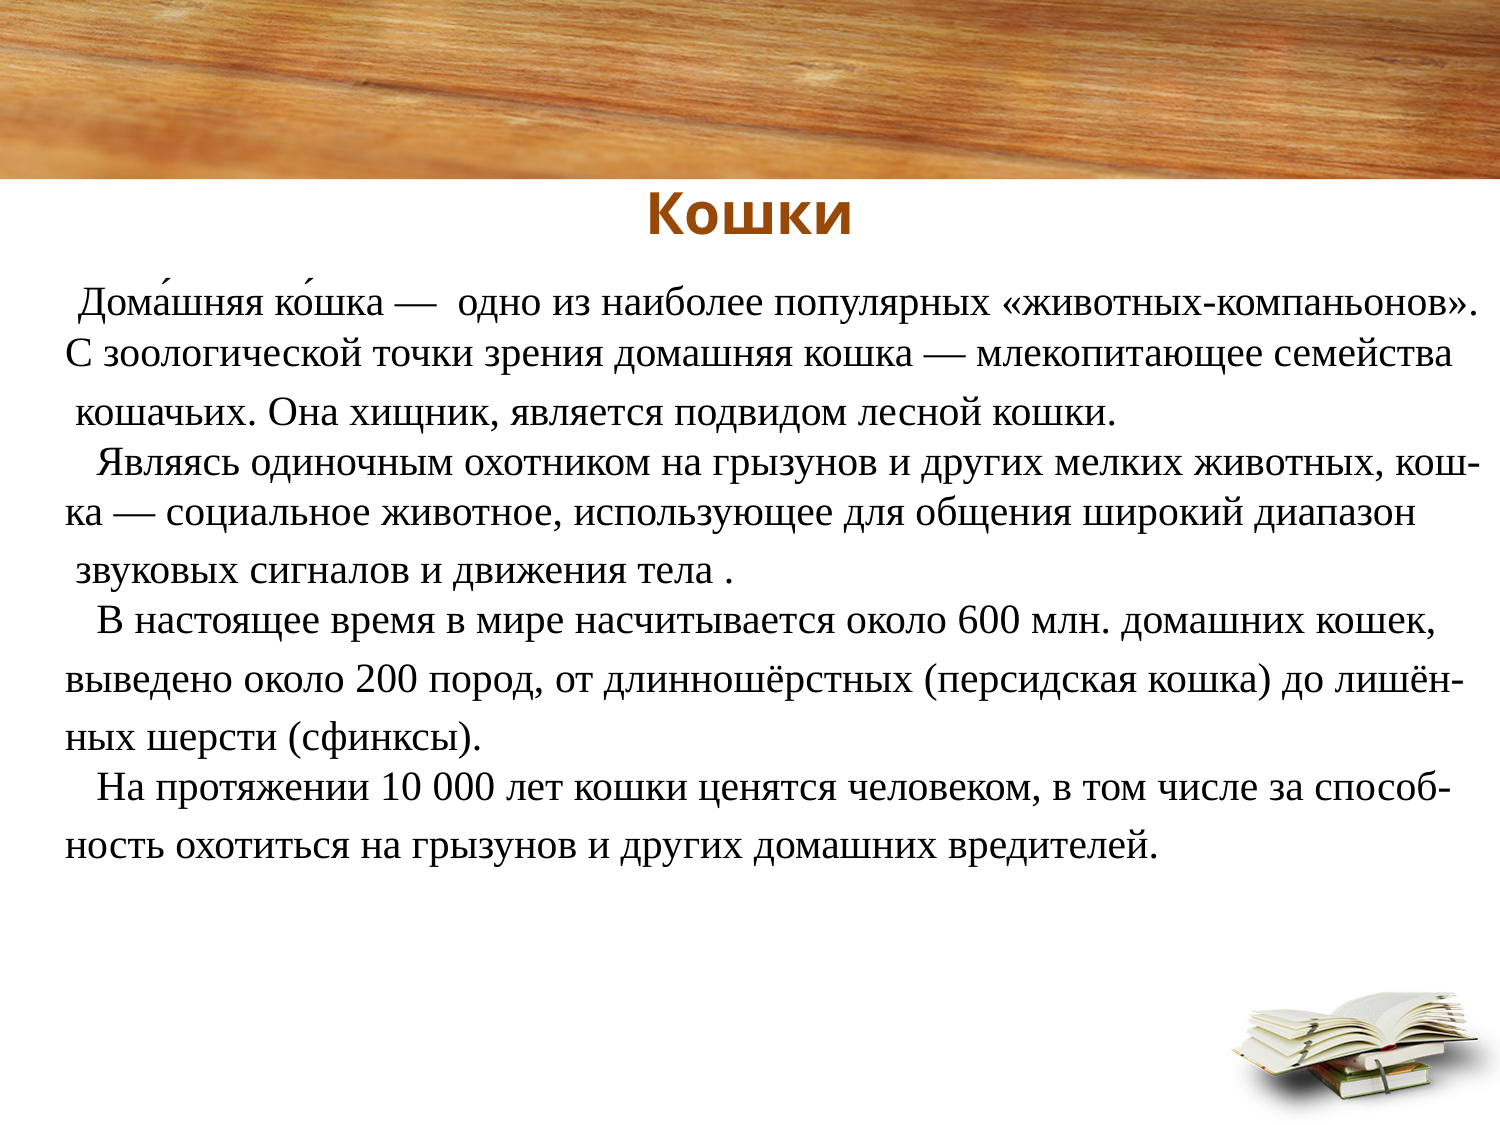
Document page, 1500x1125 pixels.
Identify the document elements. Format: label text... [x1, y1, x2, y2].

picture [0, 997, 1500, 1125]
picture [0, 0, 1500, 257]
list Кошки [75, 164, 1425, 257]
list Дома́шняя ко́шка — одно из наиболее популярных «животных-компаньонов». С зоологической точки зрения домашняя кошка — млекопитающее семейства кошачьих. Она хищник, является подвидом лесной кошки. Являясь одиночным охотником на грызунов и других мелких животных, кош-ка — социальное животное, использующее для общения широкий диапазон звуковых сигналов и движения тела . В настоящее время в мире насчитывается около 600 млн. домашних кошек, выведено около 200 пород, от длинношёрстных (персидская кошка) до лишён- ных шерсти (сфинксы). На протяжении 10 000 лет кошки ценятся человеком, в том числе за способ- ность охотиться на грызунов и других домашних вредителей. [0, 257, 1500, 997]
